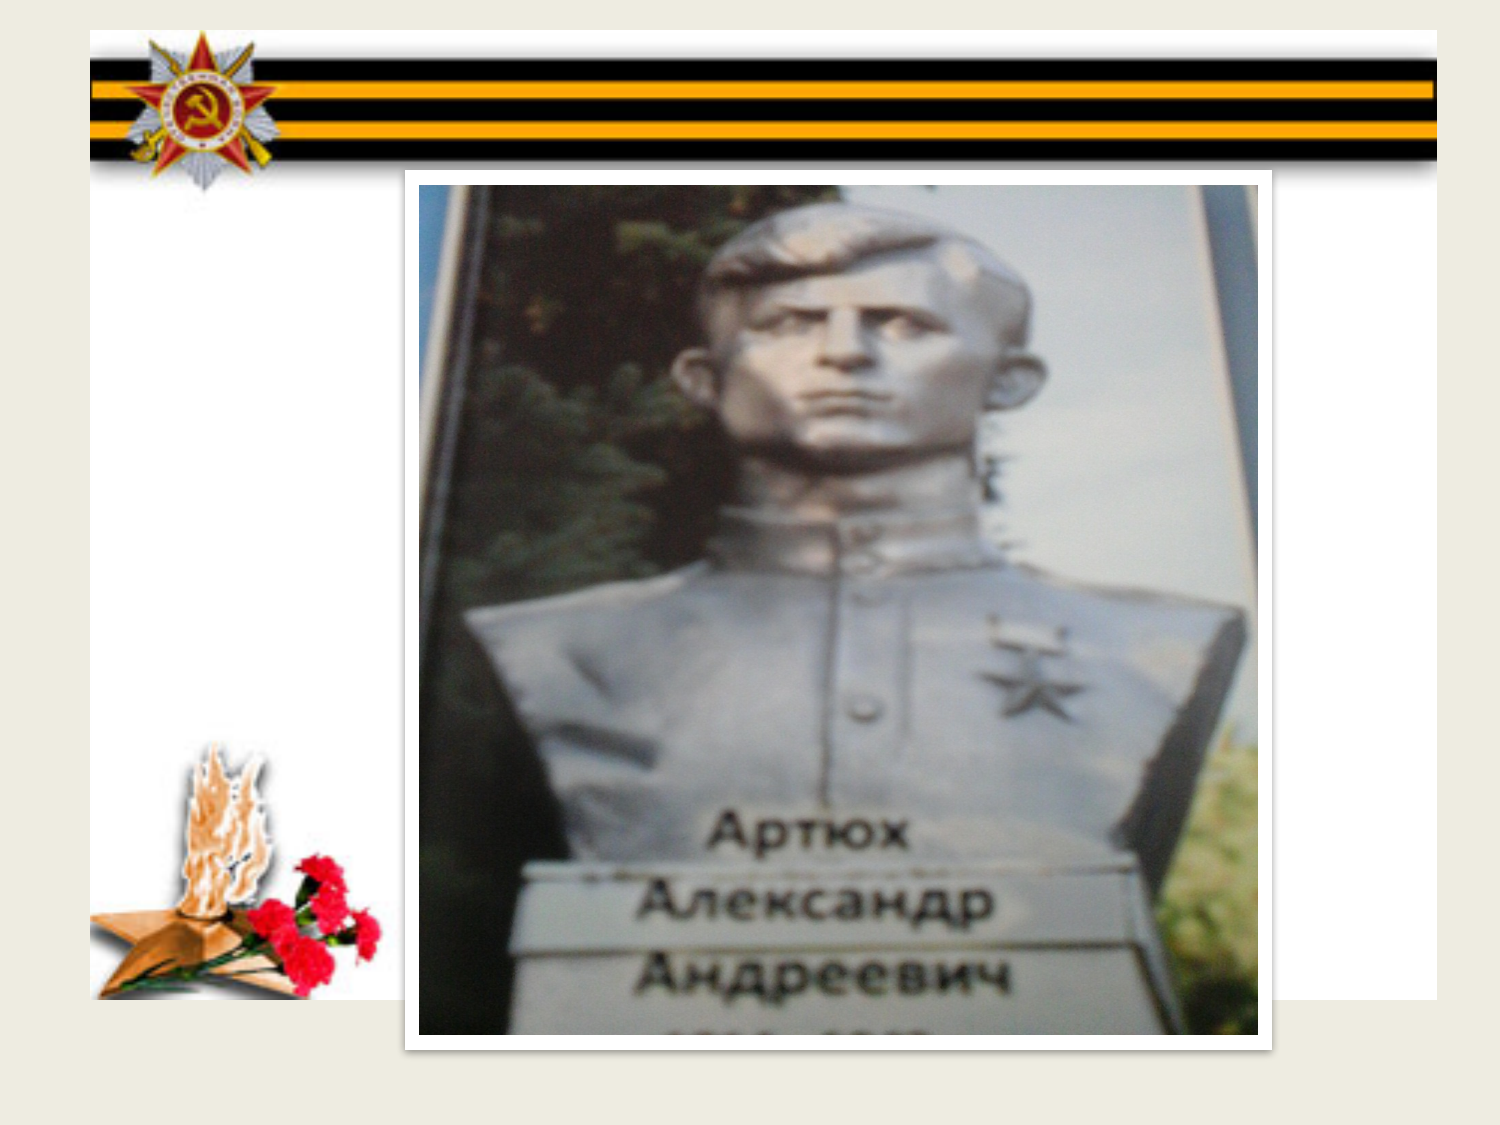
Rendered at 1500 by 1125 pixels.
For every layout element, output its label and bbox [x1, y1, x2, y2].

picture [89, 30, 1437, 1036]
